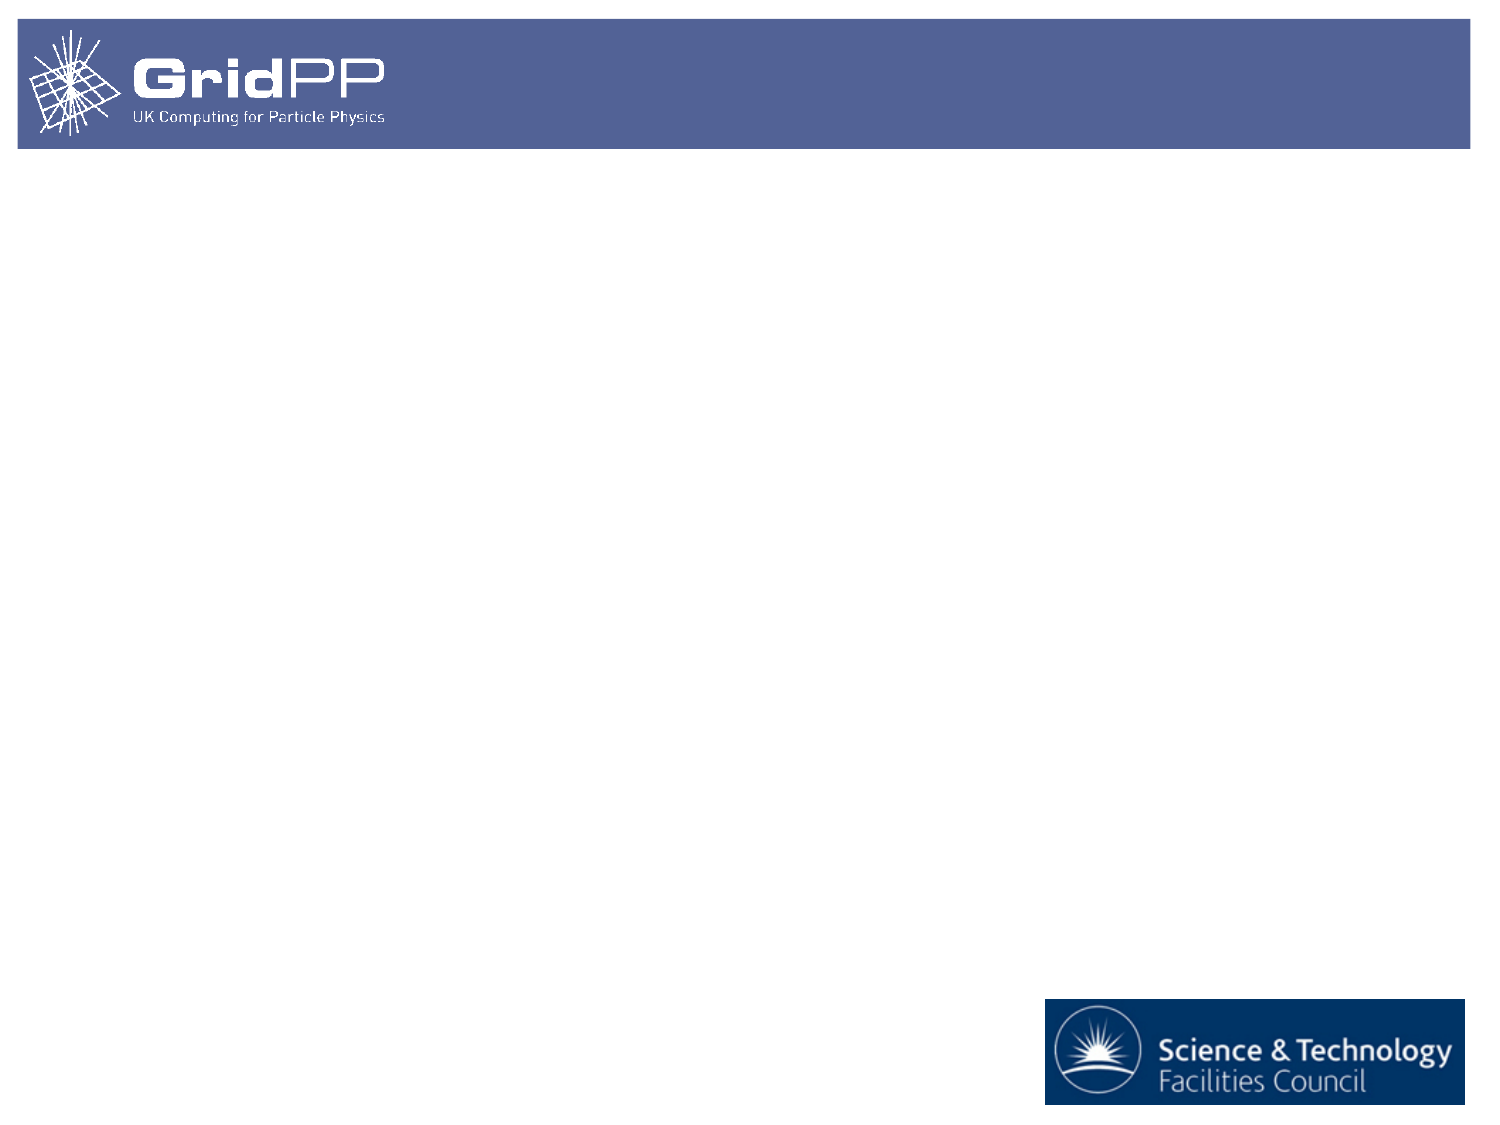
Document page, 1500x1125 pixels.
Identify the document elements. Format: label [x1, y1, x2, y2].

picture [1045, 999, 1465, 1105]
picture [29, 30, 384, 136]
